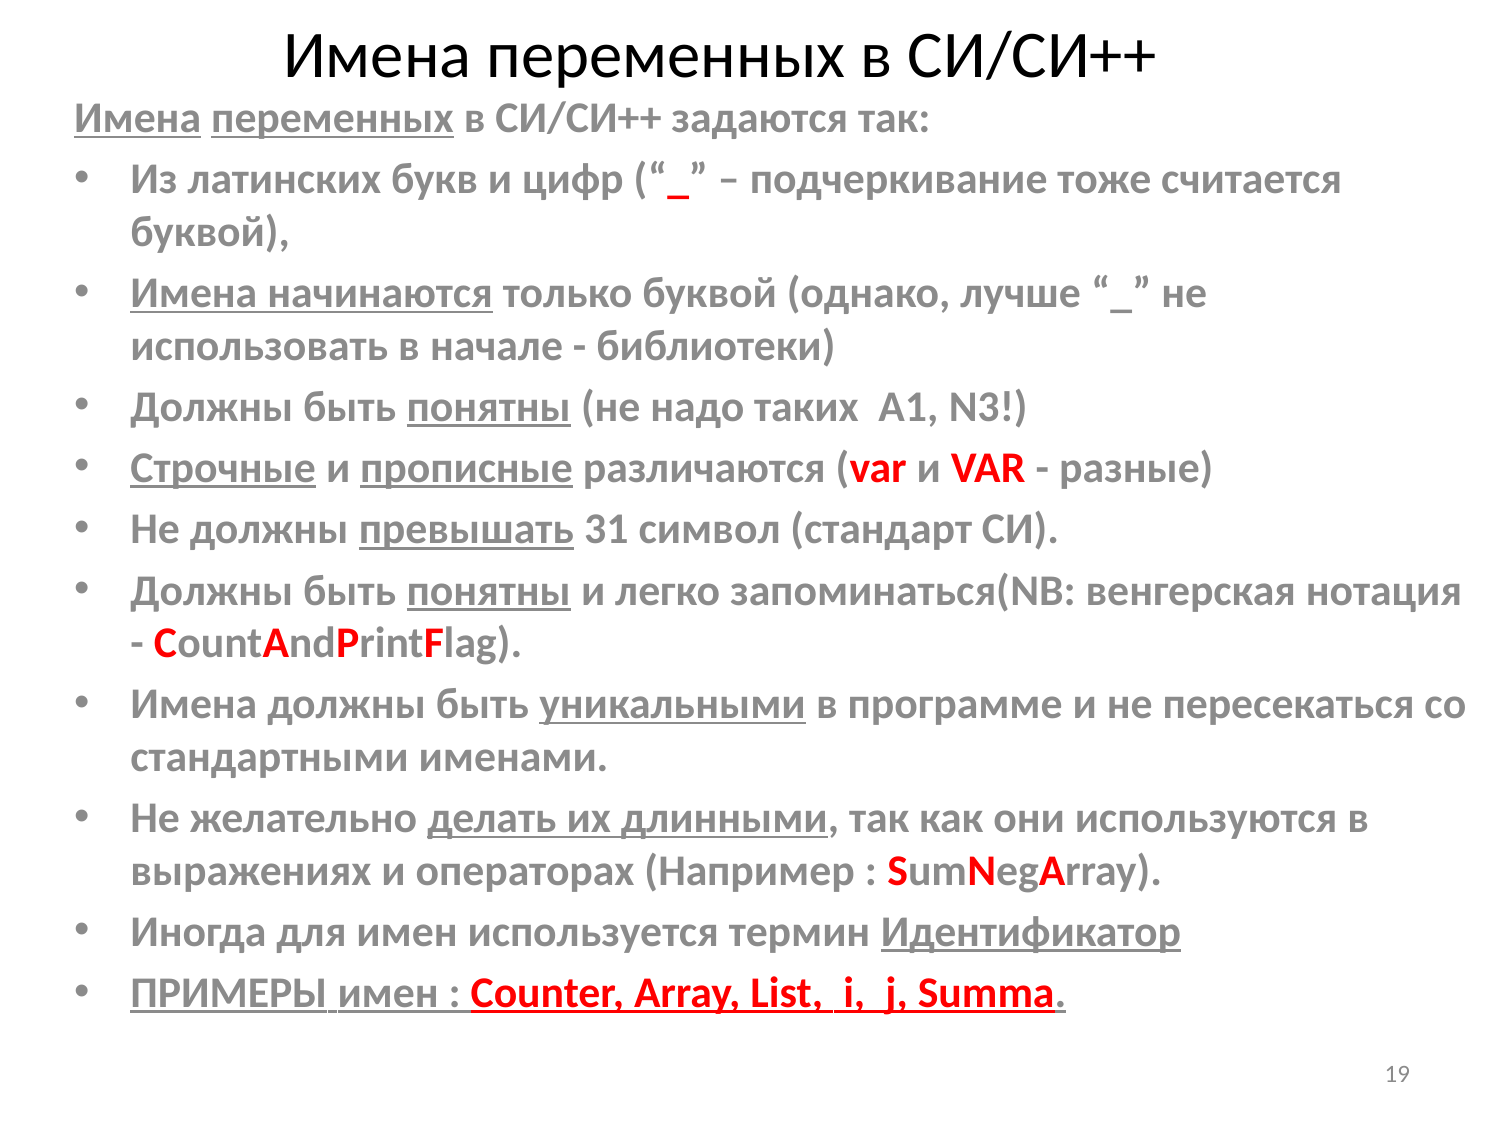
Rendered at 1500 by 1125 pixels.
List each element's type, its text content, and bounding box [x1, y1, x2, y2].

title Имена переменных в СИ/СИ++ [135, 0, 1306, 81]
slide_number 19 [1074, 1042, 1425, 1103]
text_box Имена переменных в СИ/СИ++ задаются так: Из латинских букв и цифр (“_” – подчеркивание тоже считается буквой), Имена начинаются только буквой (однако, лучше “_” не использовать в начале - библиотеки) Должны быть понятны (не надо таких А1, N3!) Строчные и прописные различаются (var и VAR - разные) Не должны превышать 31 символ (стандарт СИ). Должны быть понятны и легко запоминаться(NB: венгерская нотация - CountAndPrintFlag). Имена должны быть уникальными в программе и не пересекаться со стандартными именами. Не желательно делать их длинными, так как они используются в выражениях и операторах (Например : SumNegArray). Иногда для имен используется термин Идентификатор ПРИМЕРЫ имен : Counter, Array, List, i, j, Summa. [59, 81, 1483, 1027]
